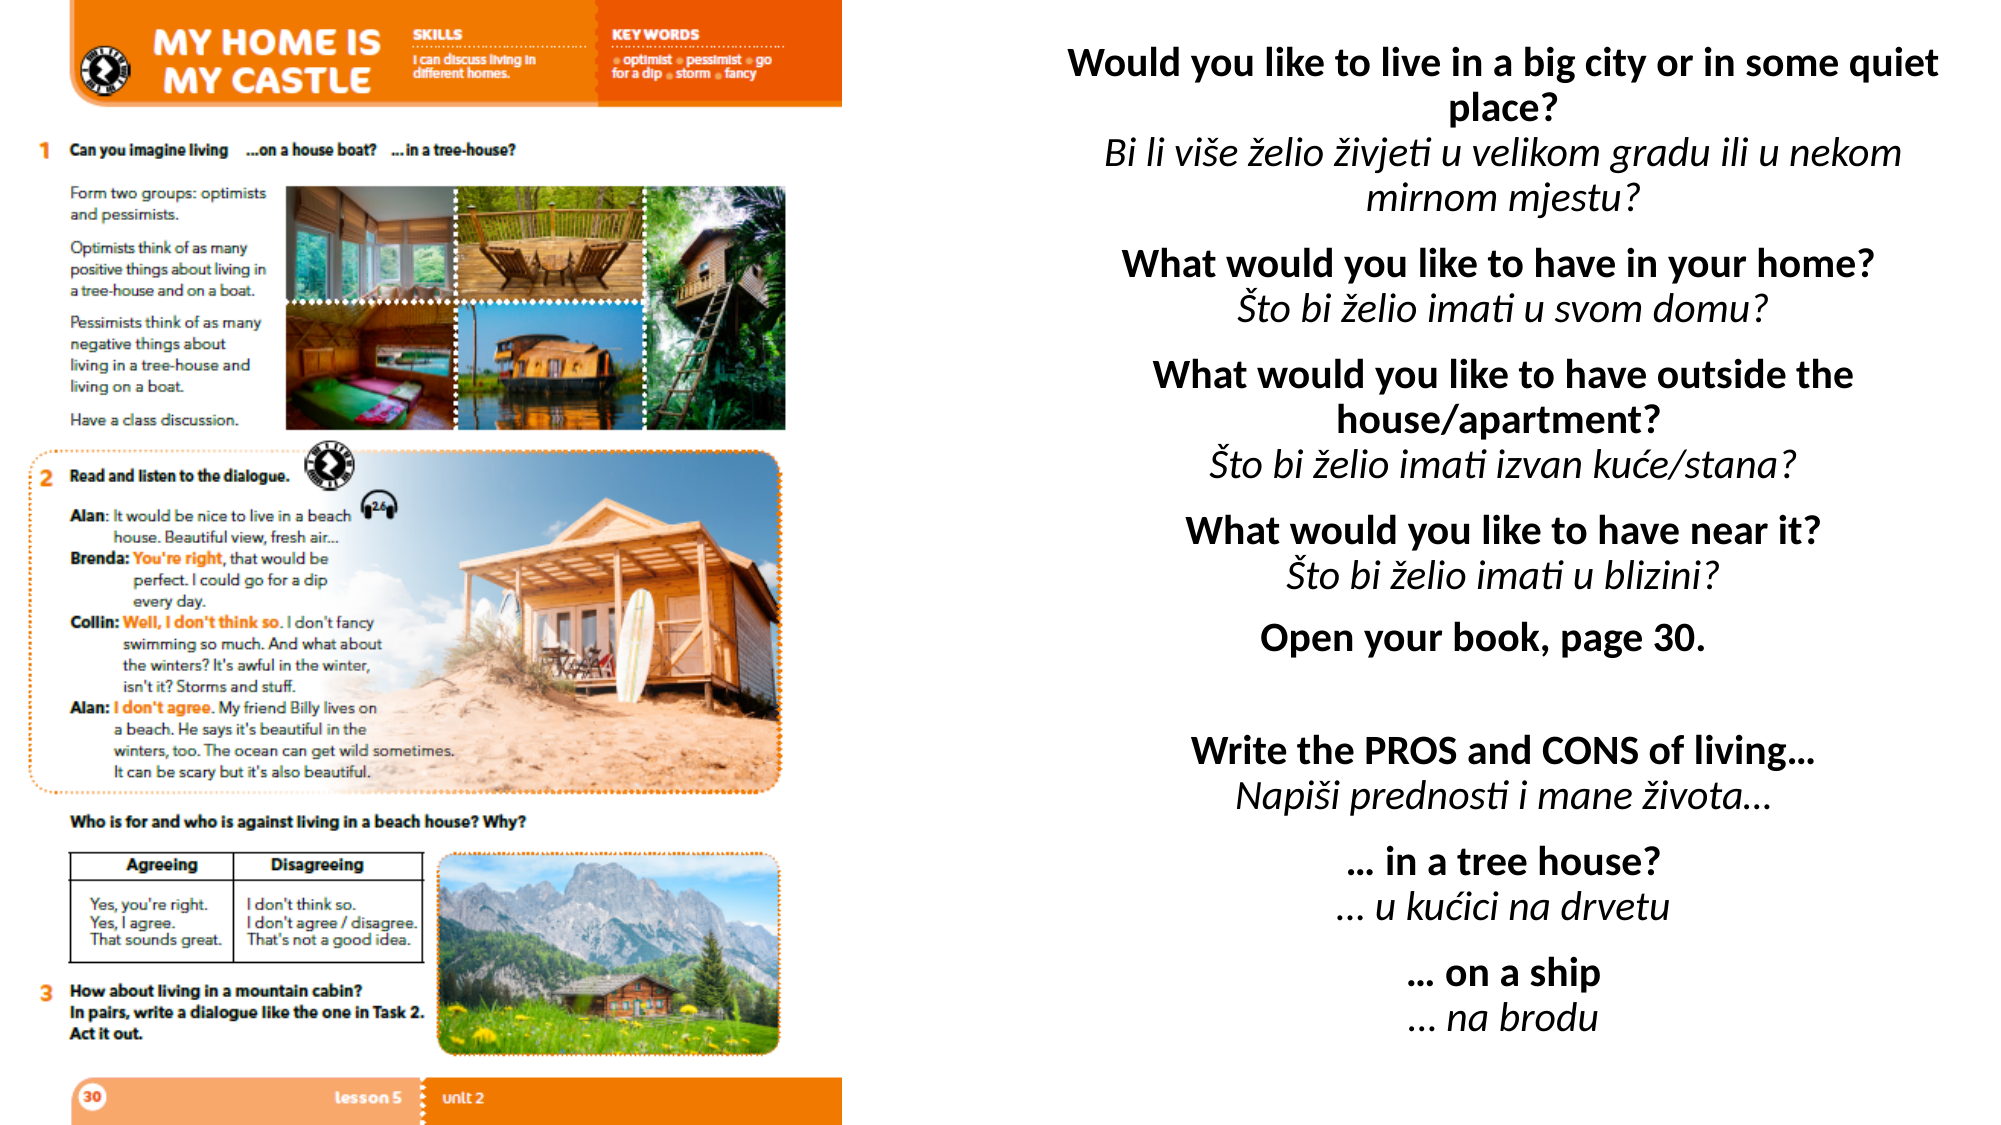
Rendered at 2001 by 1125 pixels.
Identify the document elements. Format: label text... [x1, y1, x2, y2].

text_box Open your book, page 30. [1245, 608, 2000, 765]
list Would you like to live in a big city or in some quiet place? Bi li više želio živjeti u velikom gradu ili u nekom mirnom mjestu? What would you like to have in your home? Što bi želio imati u svom domu? What would you like to have outside the house/apartment? Što bi želio imati izvan kuće/stana? What would you like to have near it? Što bi želio imati u blizini? [1027, 32, 1980, 636]
picture [0, 0, 842, 1125]
text_box Write the PROS and CONS of living… Napiši prednosti i mane života… … in a tree house? … u kućici na drvetu … on a ship … na brodu [1027, 721, 1980, 1125]
